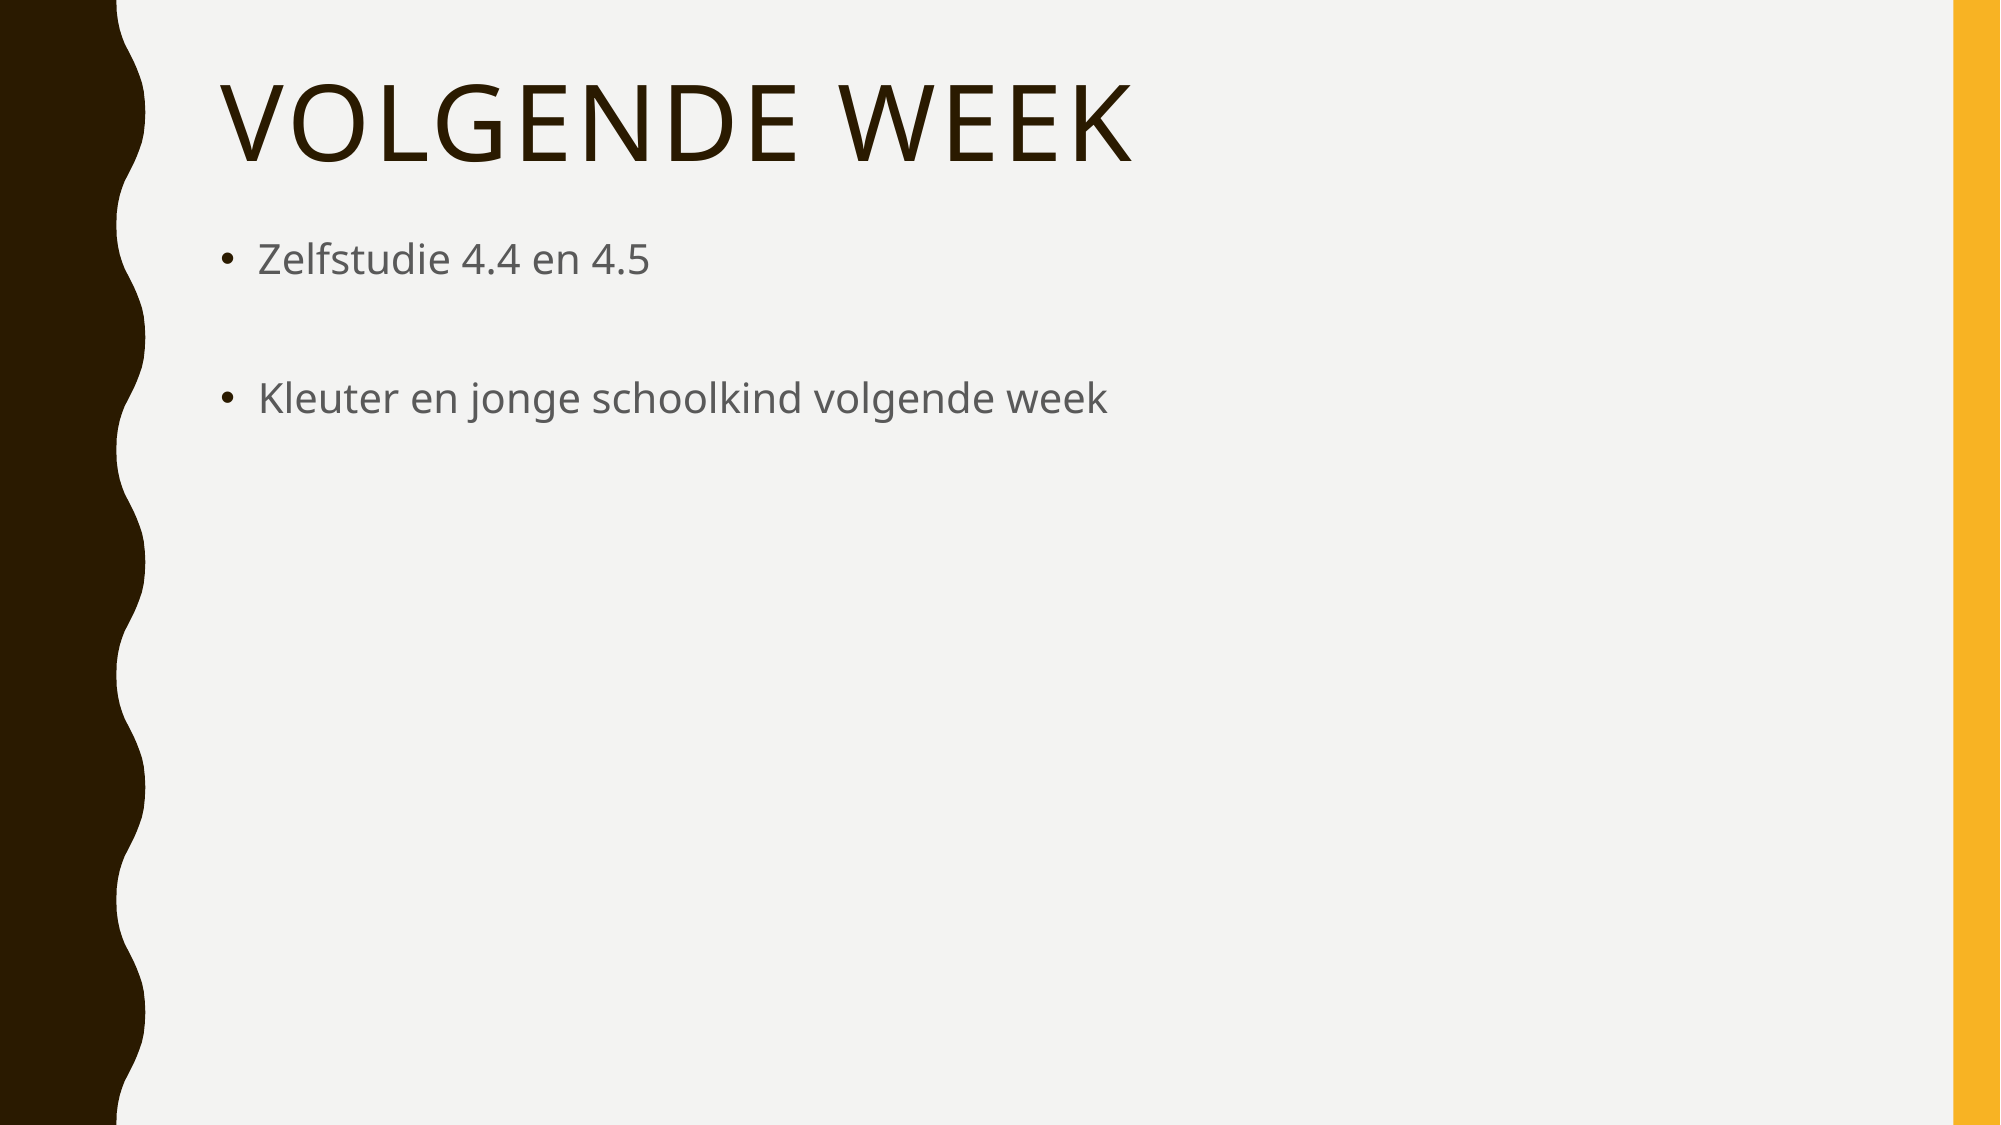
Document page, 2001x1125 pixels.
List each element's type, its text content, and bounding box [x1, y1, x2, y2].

title Volgende week [205, 62, 1875, 220]
list Zelfstudie 4.4 en 4.5 Kleuter en jonge schoolkind volgende week [205, 220, 1875, 965]
